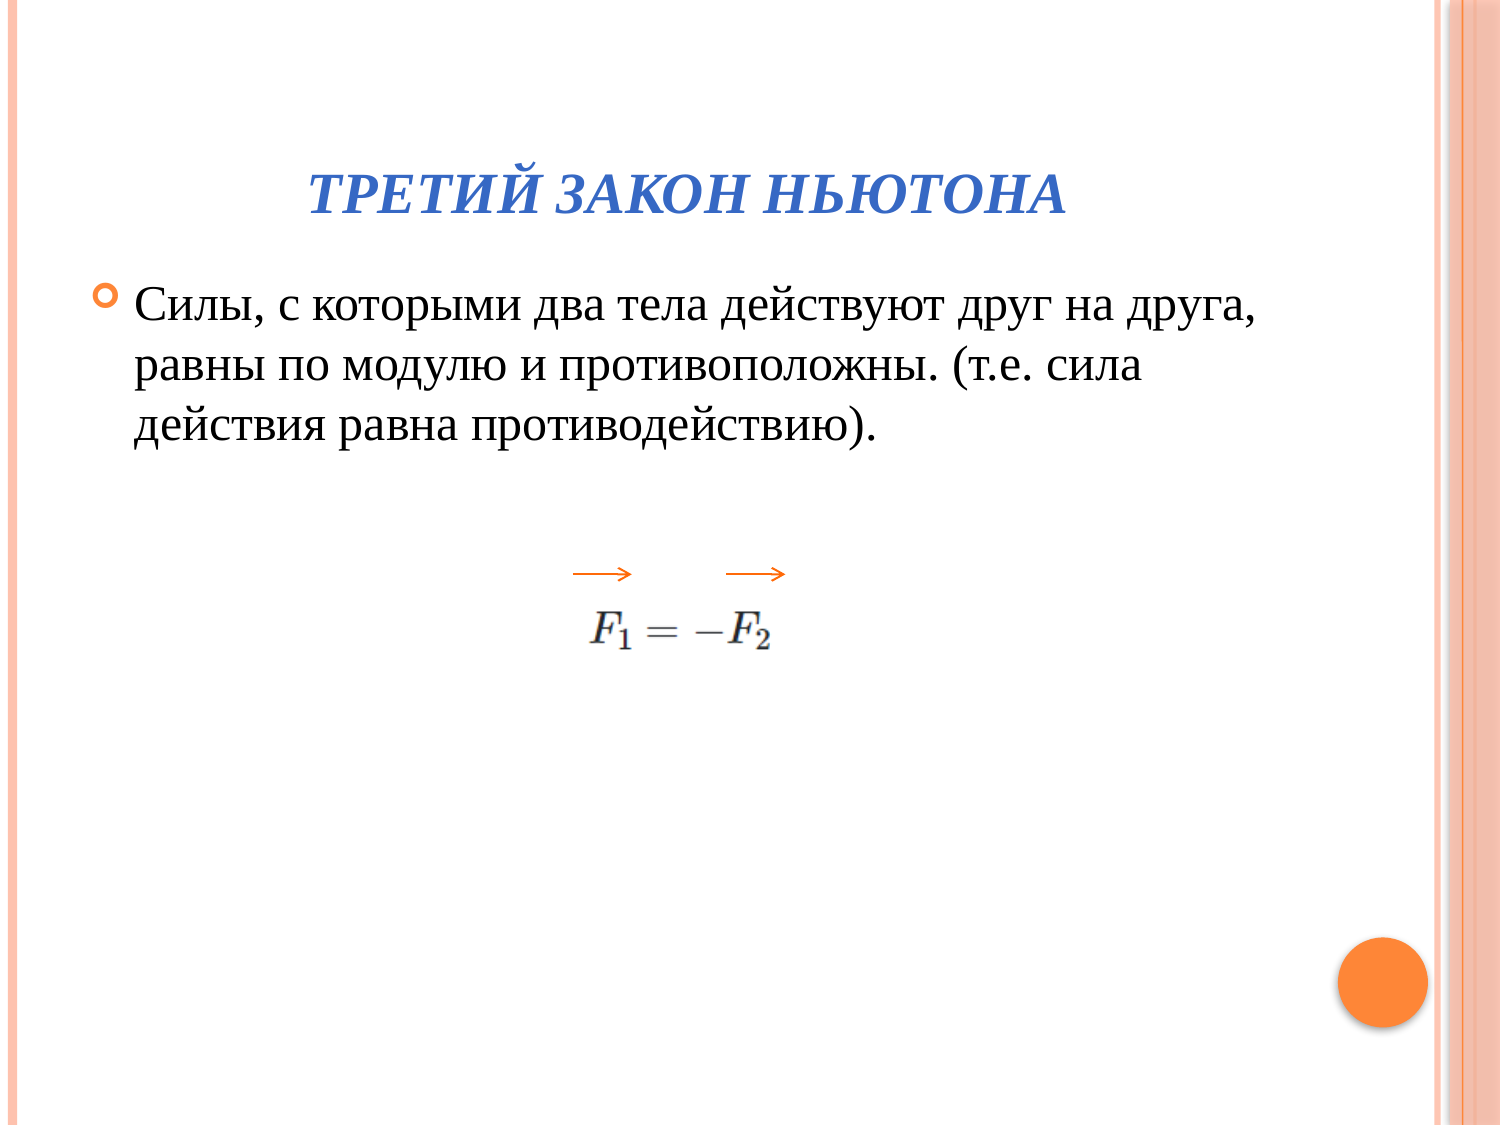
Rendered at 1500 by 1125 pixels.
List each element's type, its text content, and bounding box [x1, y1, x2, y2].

title Третий закон Ньютона [75, 45, 1300, 233]
picture [572, 573, 792, 689]
list Силы, с которыми два тела действуют друг на друга, равны по модулю и противоположны. (т.е. сила действия равна противодействию). [75, 262, 1300, 1062]
